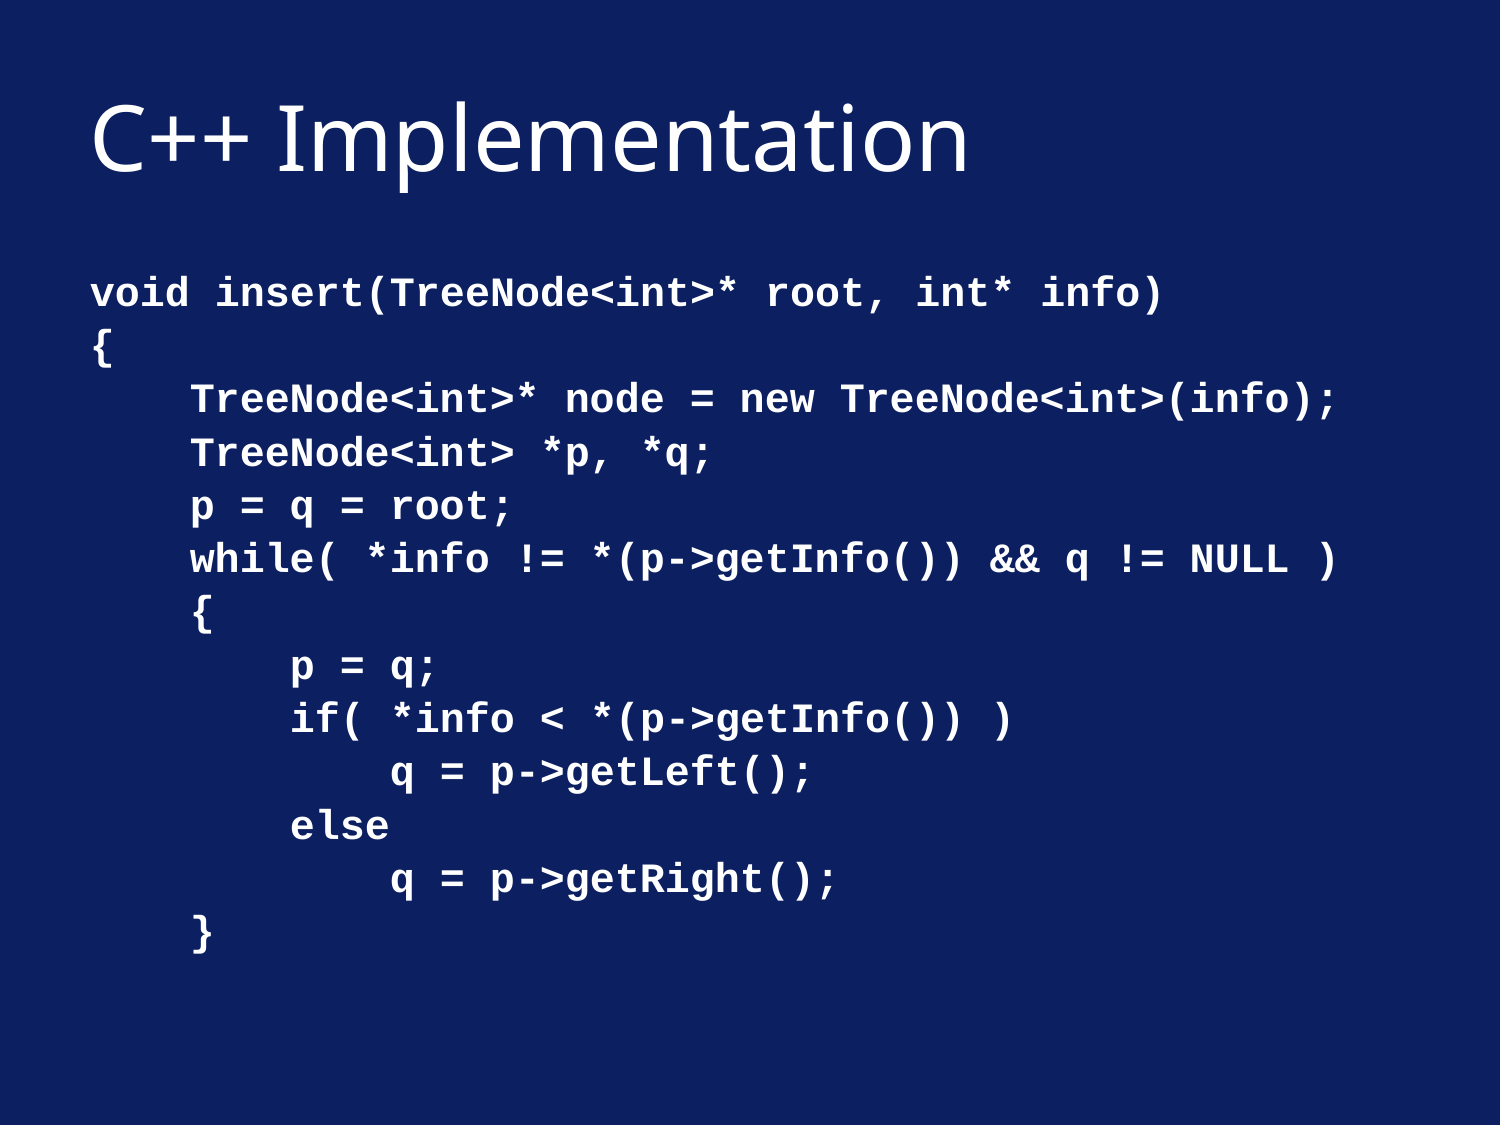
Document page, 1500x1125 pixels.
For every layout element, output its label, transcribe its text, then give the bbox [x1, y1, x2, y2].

list void insert(TreeNode<int>* root, int* info) { TreeNode<int>* node = new TreeNode<int>(info); TreeNode<int> *p, *q; p = q = root; while( *info != *(p->getInfo()) && q != NULL ) { p = q; if( *info < *(p->getInfo()) ) q = p->getLeft(); else q = p->getRight(); } [74, 262, 1425, 1038]
title C++ Implementation [74, 59, 1425, 210]
